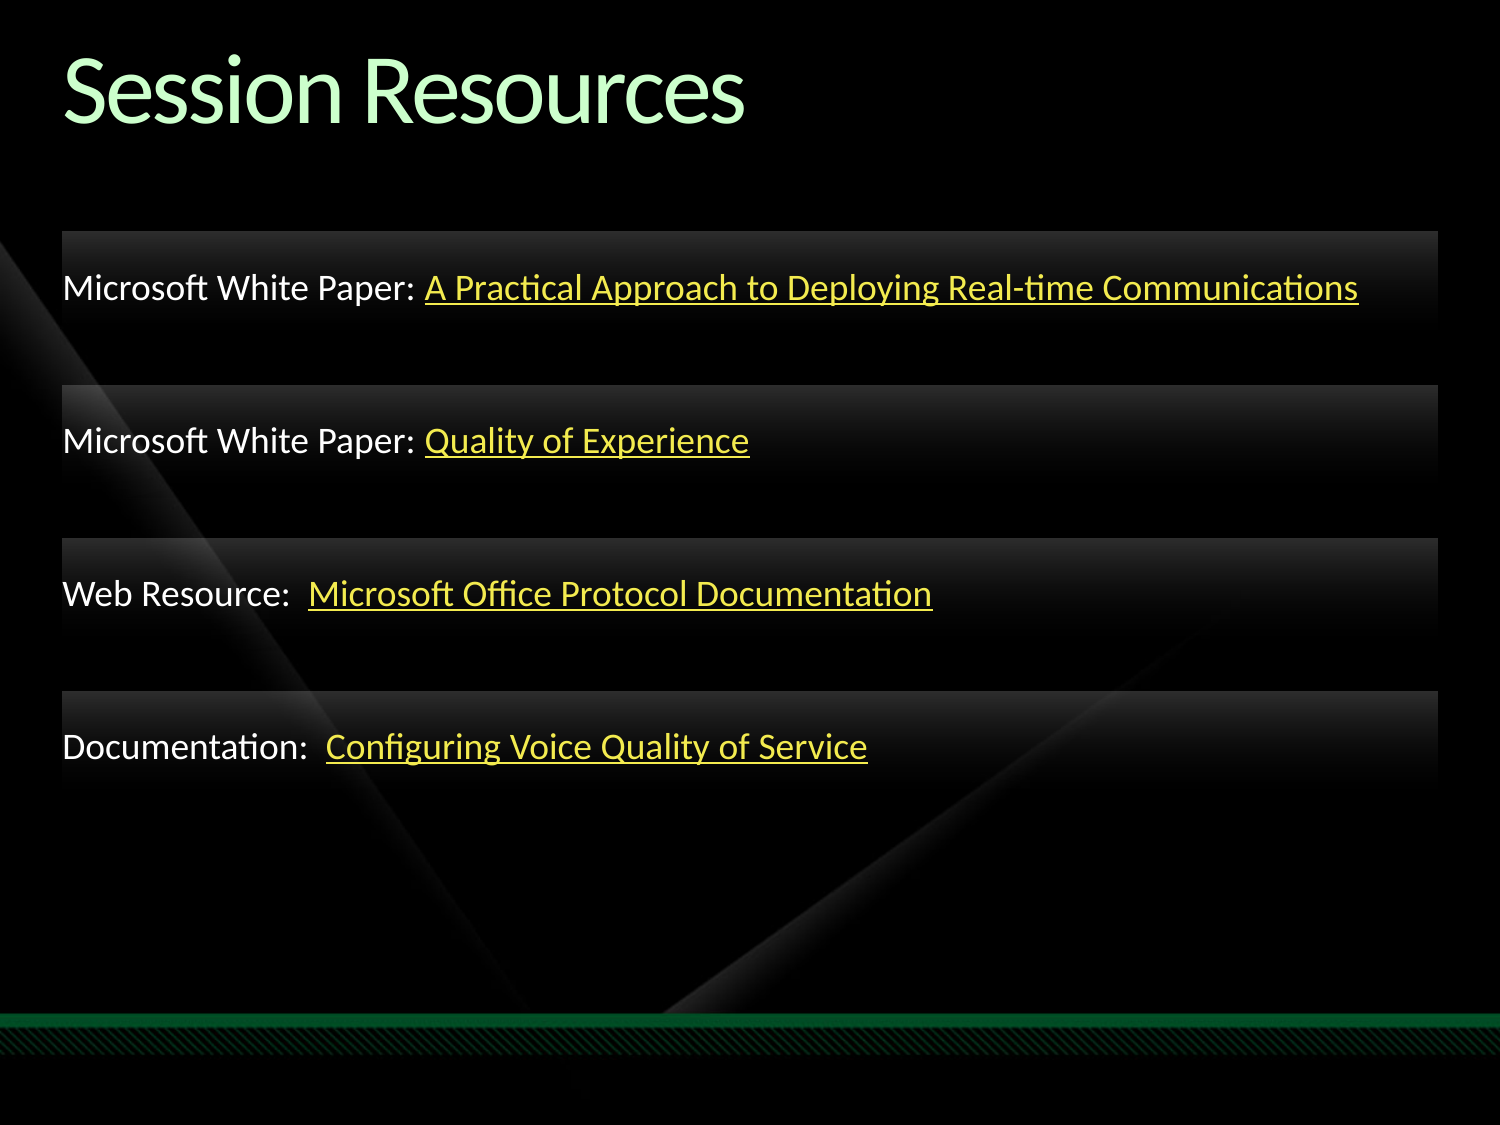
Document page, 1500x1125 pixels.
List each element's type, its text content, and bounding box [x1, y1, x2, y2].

list Web Resource: Microsoft Office Protocol Documentation [62, 537, 1439, 651]
list Documentation: Configuring Voice Quality of Service [62, 690, 1439, 804]
title Session Resources [62, 37, 1437, 147]
list Microsoft White Paper: A Practical Approach to Deploying Real-time Communications [62, 231, 1439, 345]
picture [0, 0, 1500, 1125]
list Microsoft White Paper: Quality of Experience [62, 384, 1439, 498]
